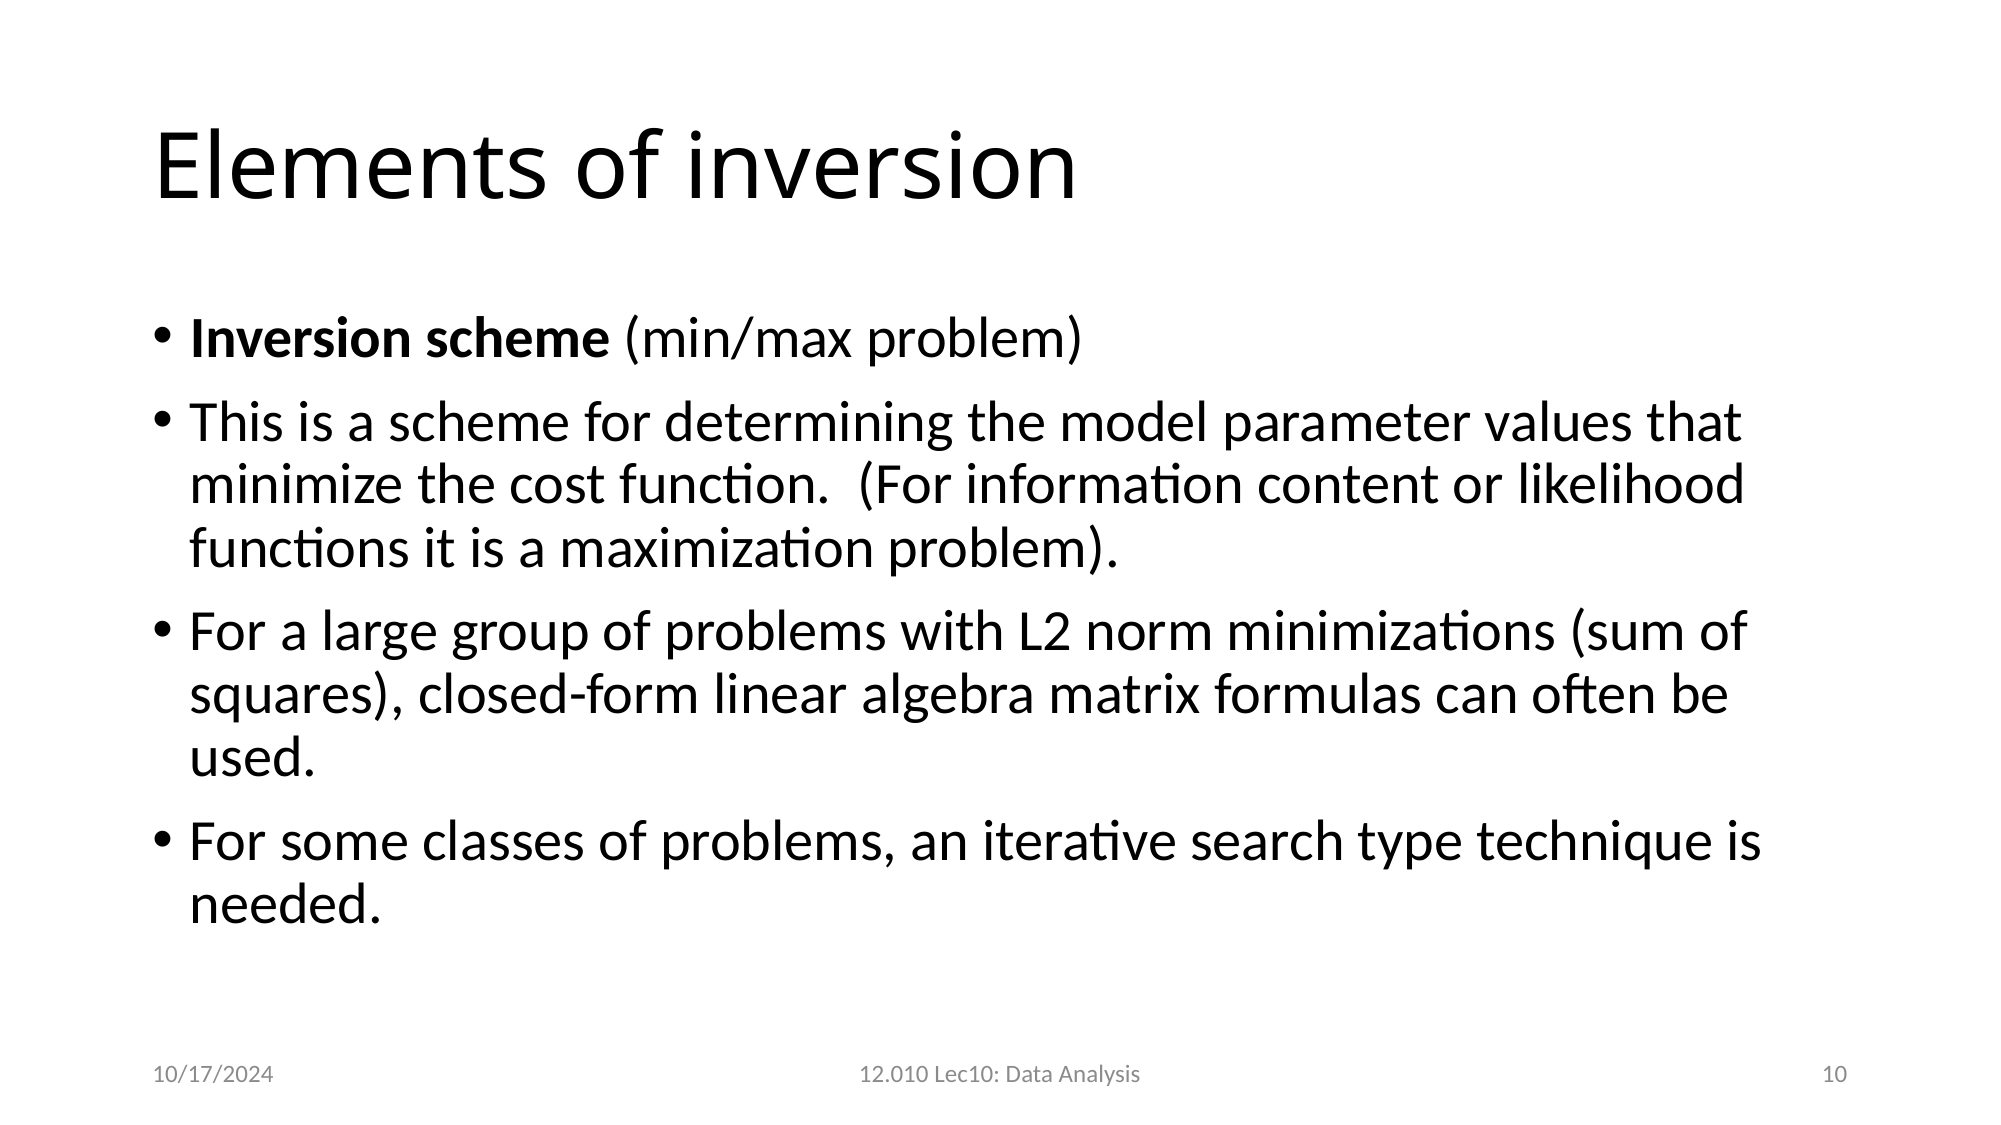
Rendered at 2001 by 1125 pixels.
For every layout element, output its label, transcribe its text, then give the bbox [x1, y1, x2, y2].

list Inversion scheme (min/max problem) This is a scheme for determining the model parameter values that minimize the cost function. (For information content or likelihood functions it is a maximization problem). For a large group of problems with L2 norm minimizations (sum of squares), closed-form linear algebra matrix formulas can often be used. For some classes of problems, an iterative search type technique is needed. [137, 299, 1863, 1014]
slide_number 10 [1412, 1042, 1863, 1103]
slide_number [137, 1042, 588, 1103]
footer 12.010 Lec10: Data Analysis [662, 1042, 1338, 1103]
title Elements of inversion [137, 59, 1863, 278]
